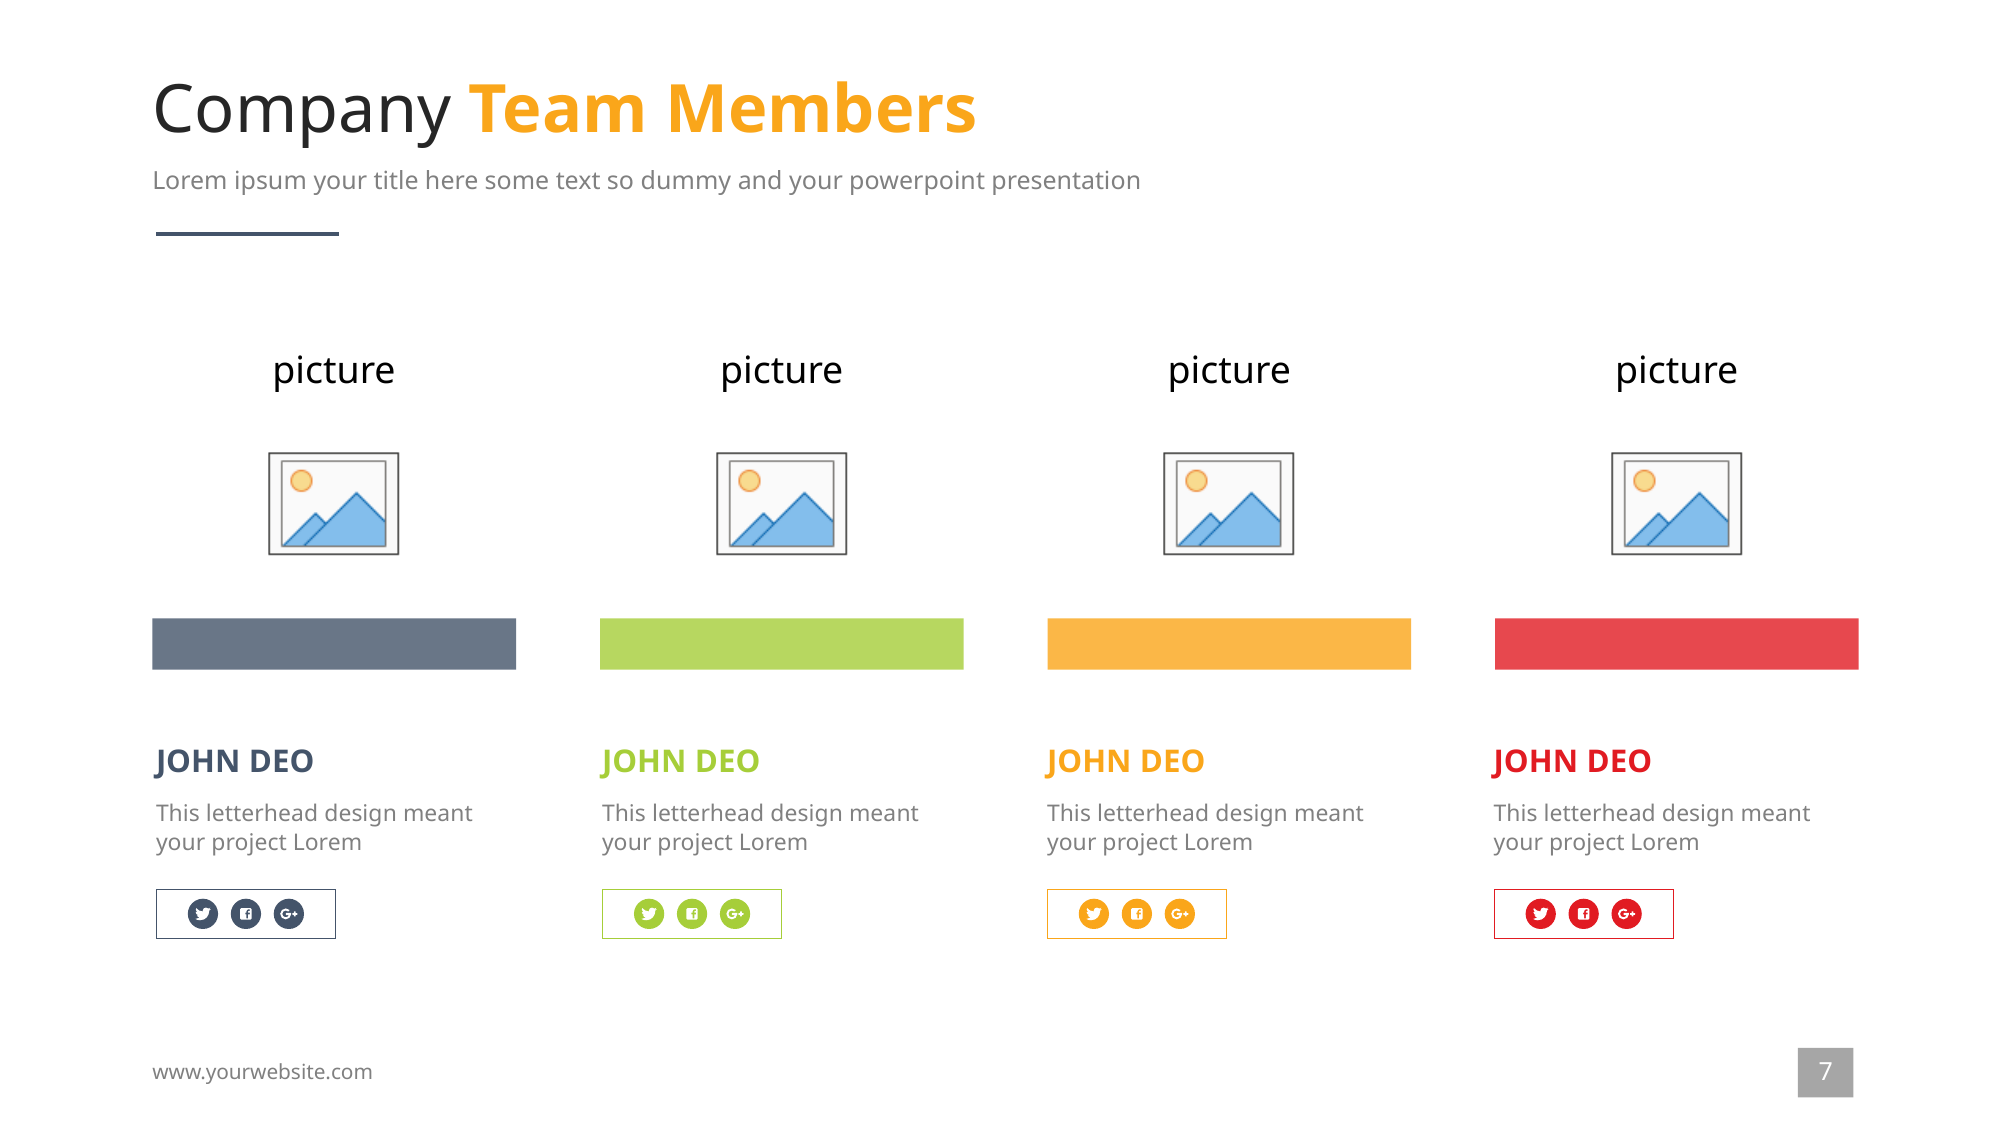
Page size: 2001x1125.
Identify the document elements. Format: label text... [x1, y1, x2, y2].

picture [599, 338, 964, 670]
footer www.yourwebsite.com [137, 1042, 415, 1103]
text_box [587, 723, 961, 939]
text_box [1478, 723, 1853, 939]
list Lorem ipsum your title here some text so dummy and your powerpoint presentation [137, 160, 1863, 207]
title Company Team Members [137, 55, 1863, 160]
picture [152, 338, 517, 670]
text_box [1032, 723, 1406, 939]
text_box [141, 723, 515, 939]
slide_number 7 [1788, 1042, 1863, 1103]
picture [1495, 338, 1859, 670]
picture [1047, 338, 1412, 670]
